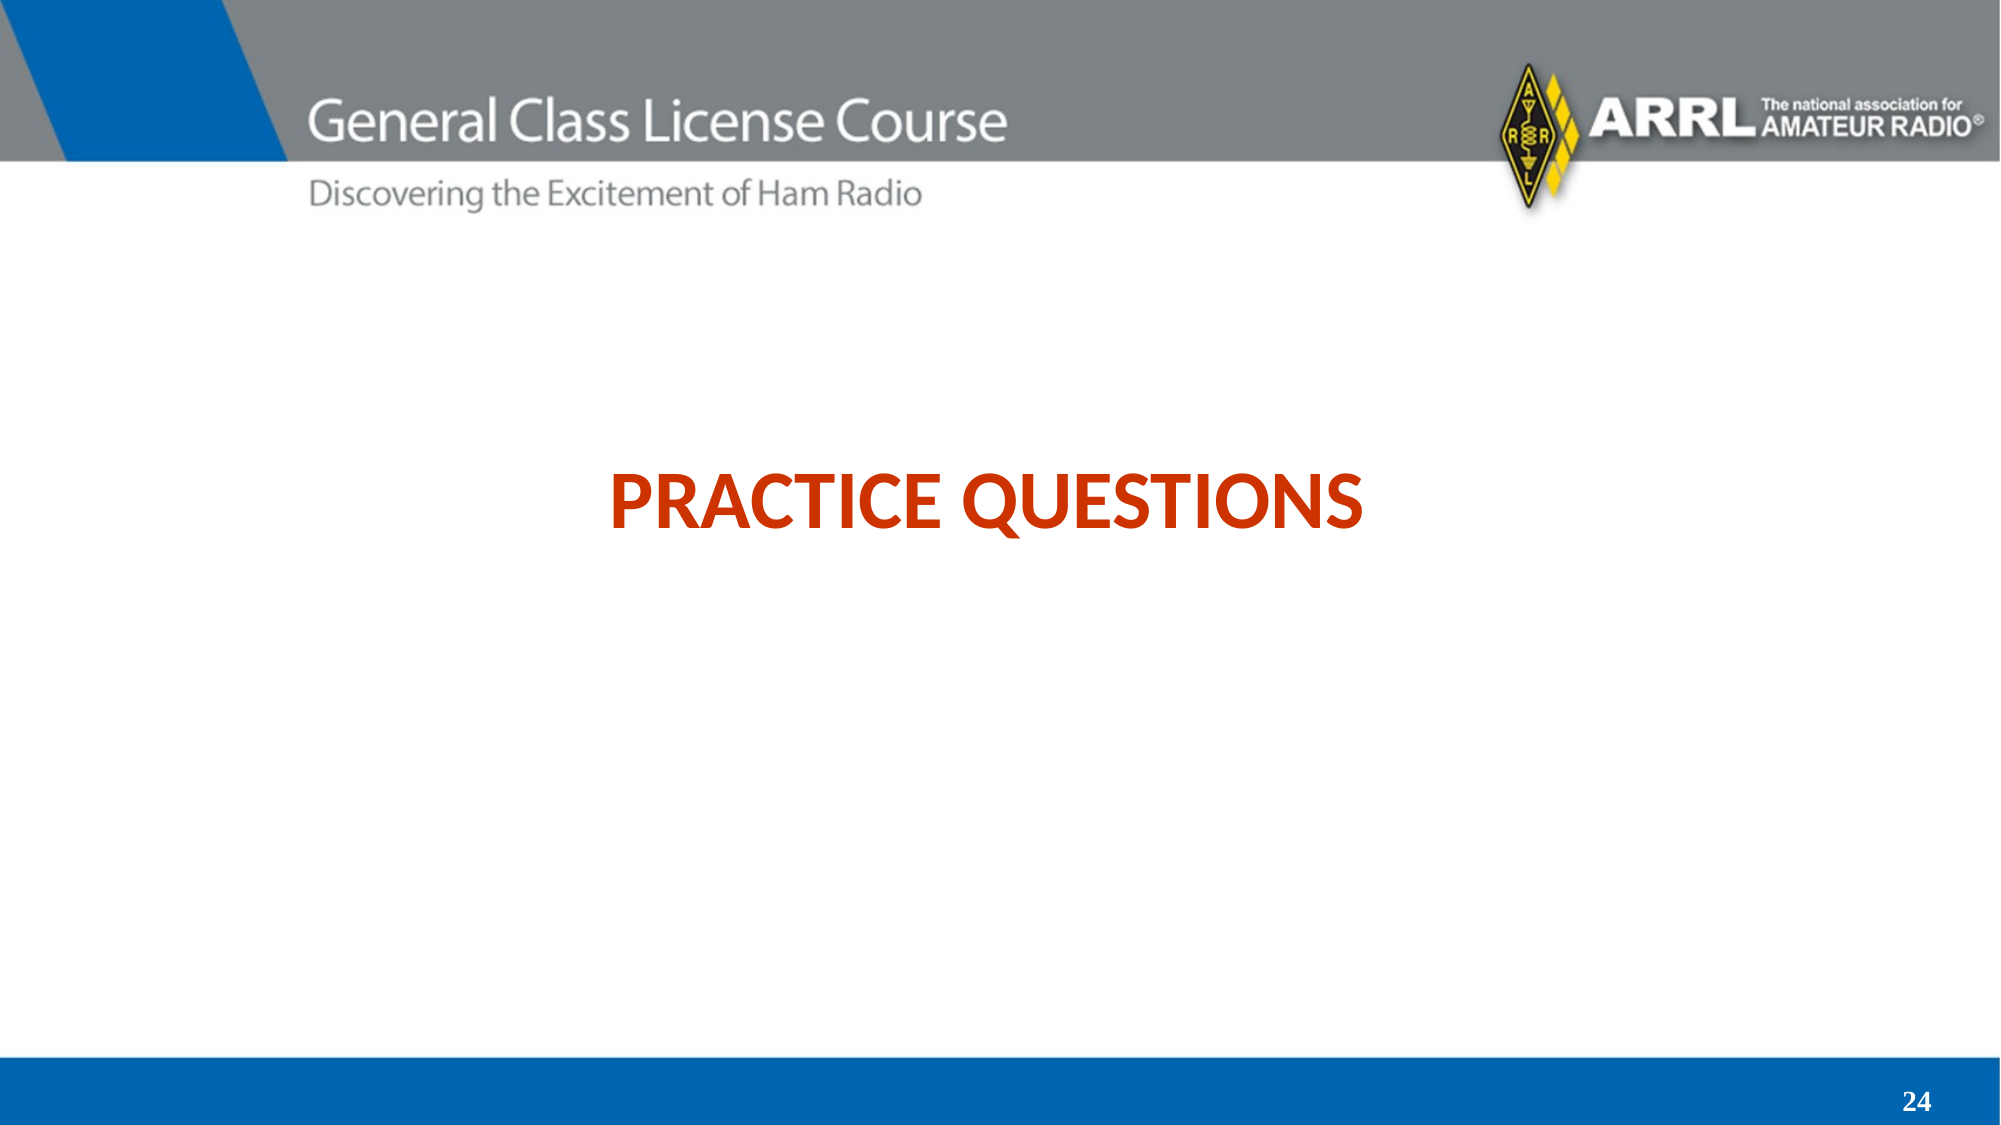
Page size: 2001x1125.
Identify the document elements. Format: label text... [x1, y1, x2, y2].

title PRACTICE QUESTIONS [87, 437, 1888, 625]
picture [0, 0, 2001, 1125]
